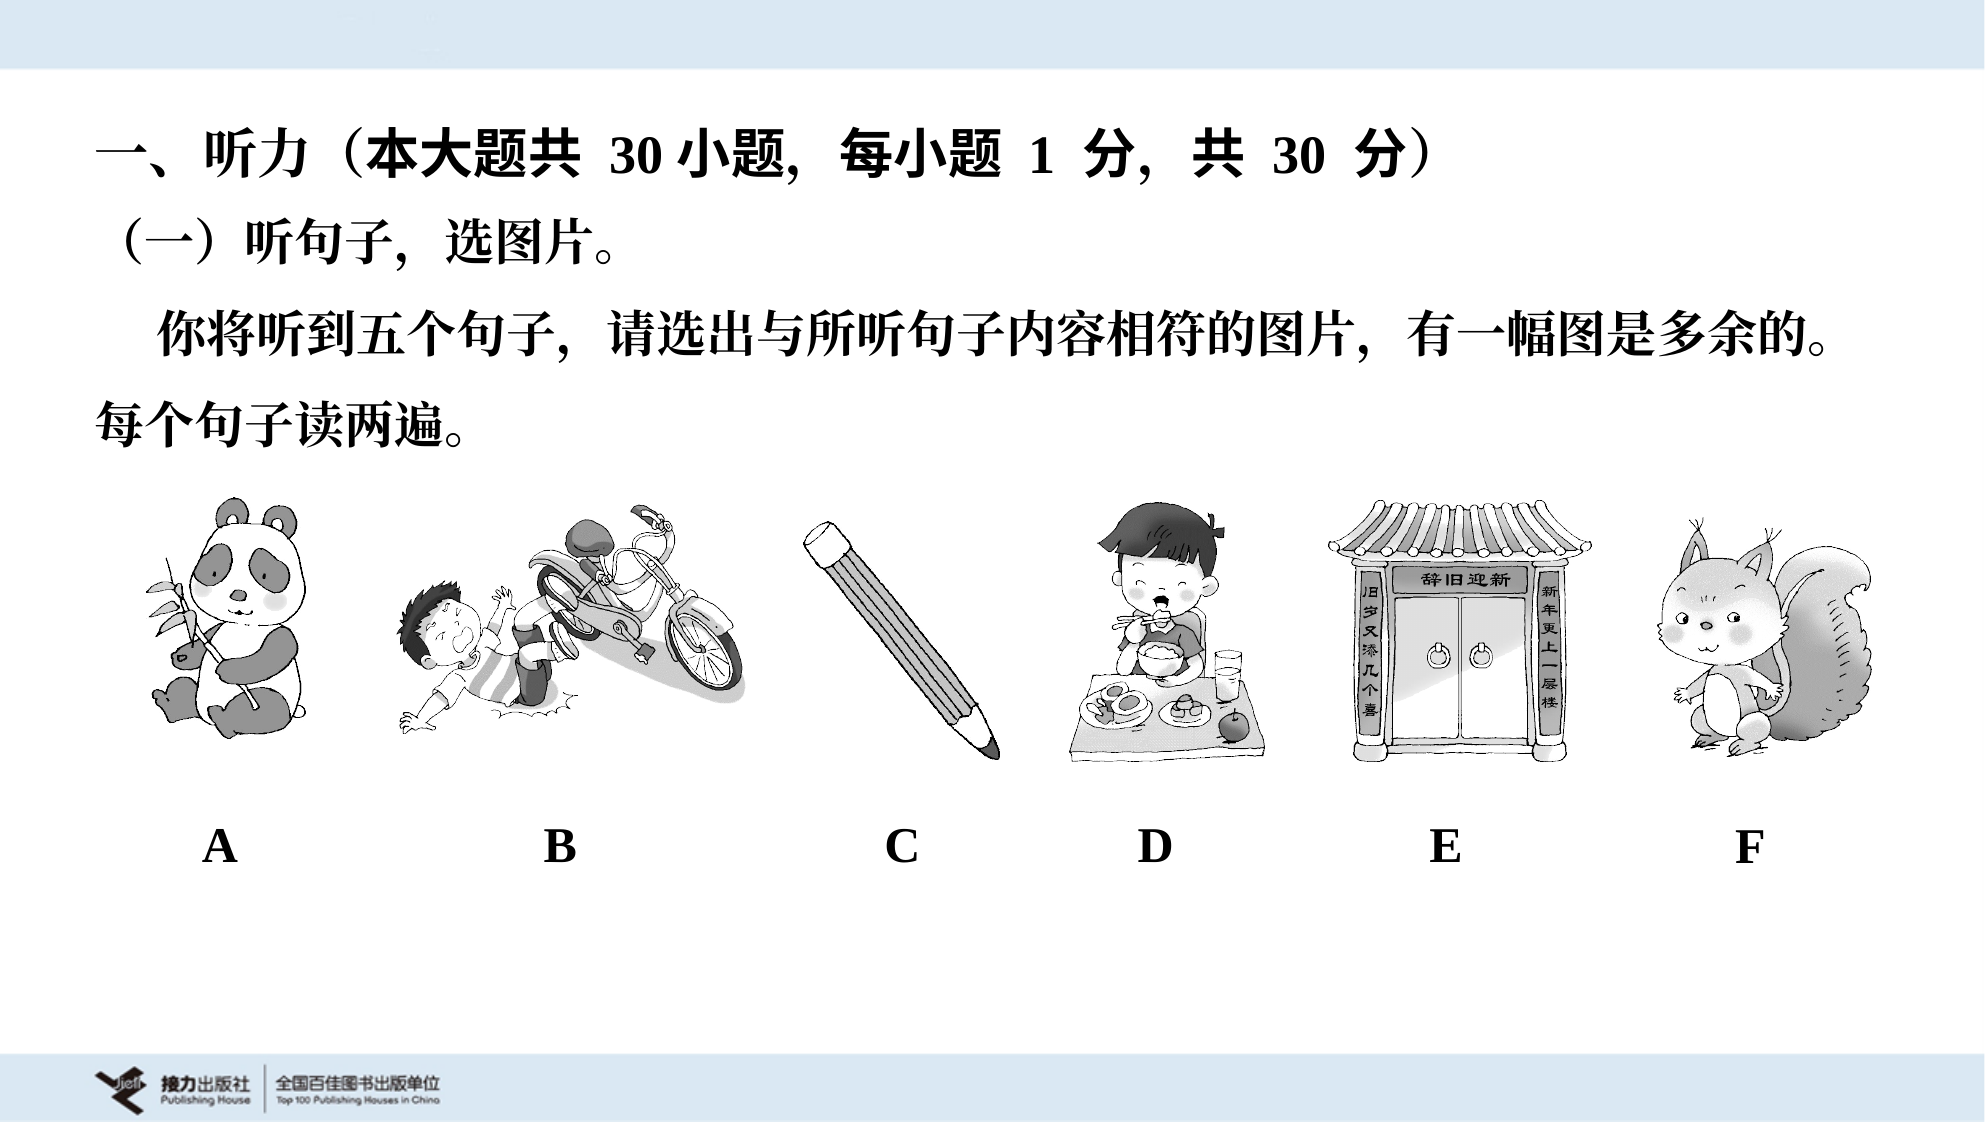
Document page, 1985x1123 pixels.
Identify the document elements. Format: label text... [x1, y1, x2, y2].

text_box B [537, 782, 583, 929]
text_box F [1729, 783, 1772, 931]
text_box 你将听到五个句子，请选出与所听句子内容相符的图片，有一幅图是多余的。 每个句子读两遍。 [94, 270, 1892, 454]
text_box 一、听力（本大题共 30小题，每小题 1 分，共 30 分） [94, 88, 1892, 183]
text_box （一）听句子，选图片。 [94, 183, 1892, 270]
text_box E [1423, 782, 1469, 929]
text_box D [1132, 782, 1180, 929]
text_box A [196, 782, 244, 929]
picture [0, 0, 1985, 1122]
text_box C [878, 782, 926, 929]
